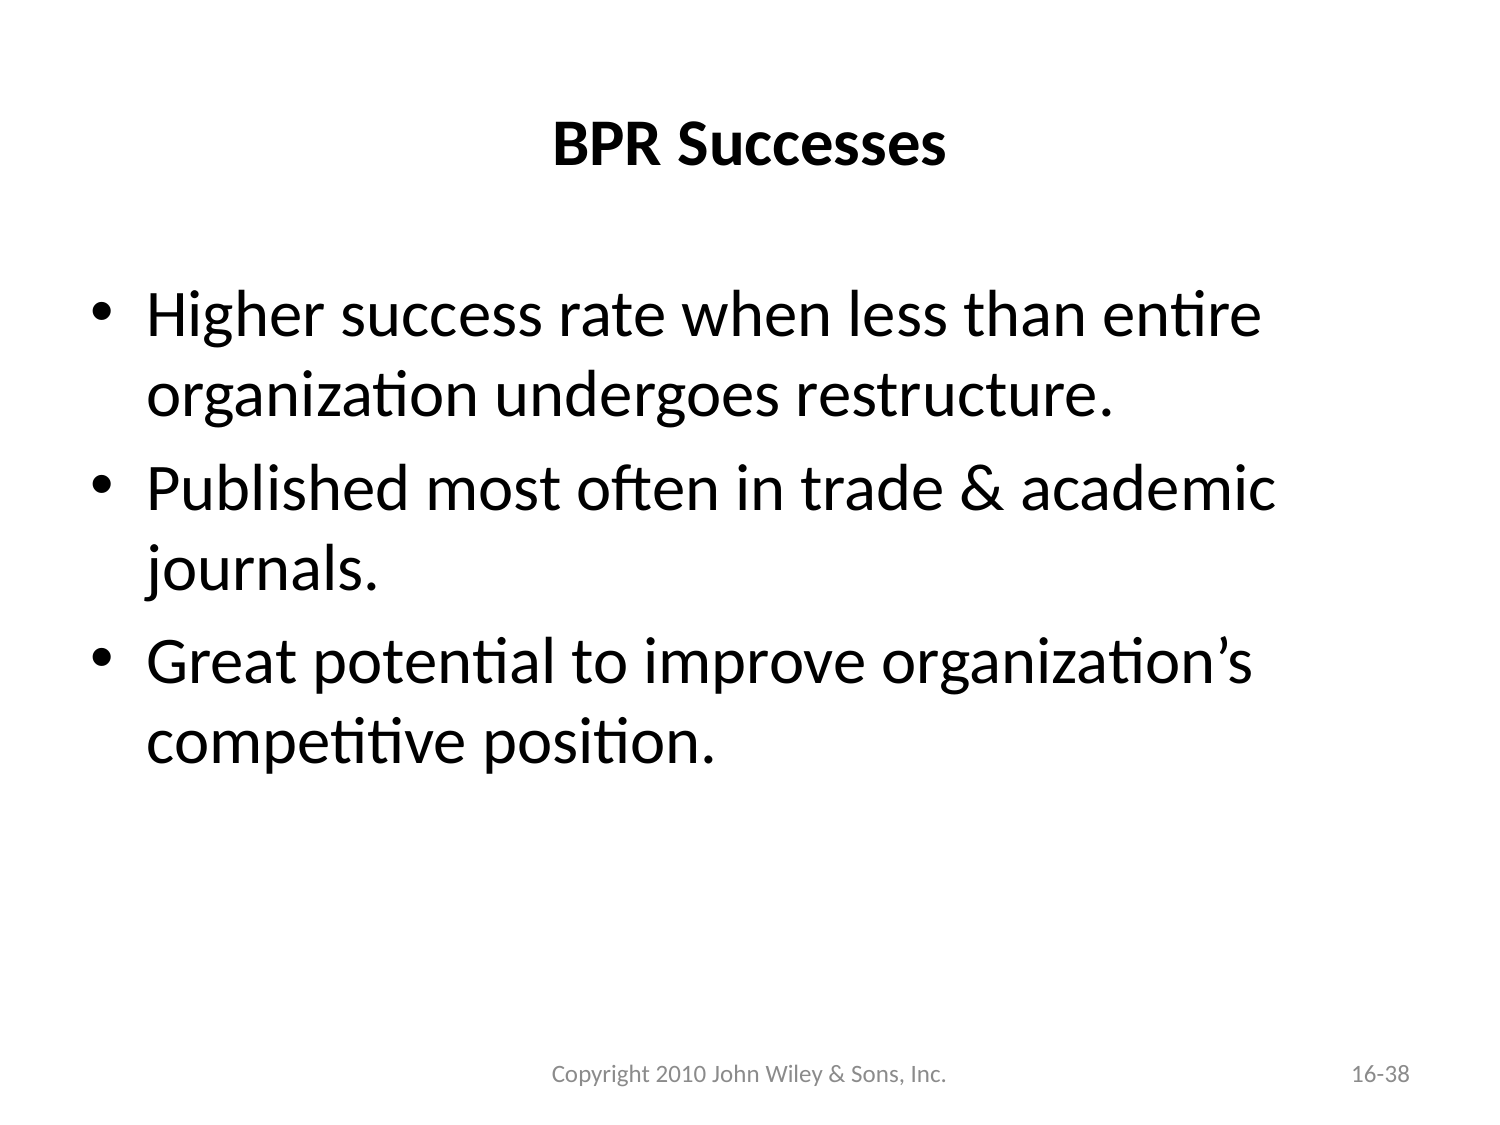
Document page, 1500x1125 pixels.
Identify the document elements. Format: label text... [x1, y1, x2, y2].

list Higher success rate when less than entire organization undergoes restructure. Published most often in trade & academic journals. Great potential to improve organization’s competitive position. [75, 262, 1425, 1005]
slide_number 16-38 [1074, 1042, 1425, 1103]
footer Copyright 2010 John Wiley & Sons, Inc. [512, 1042, 988, 1103]
title BPR Successes [75, 45, 1425, 233]
